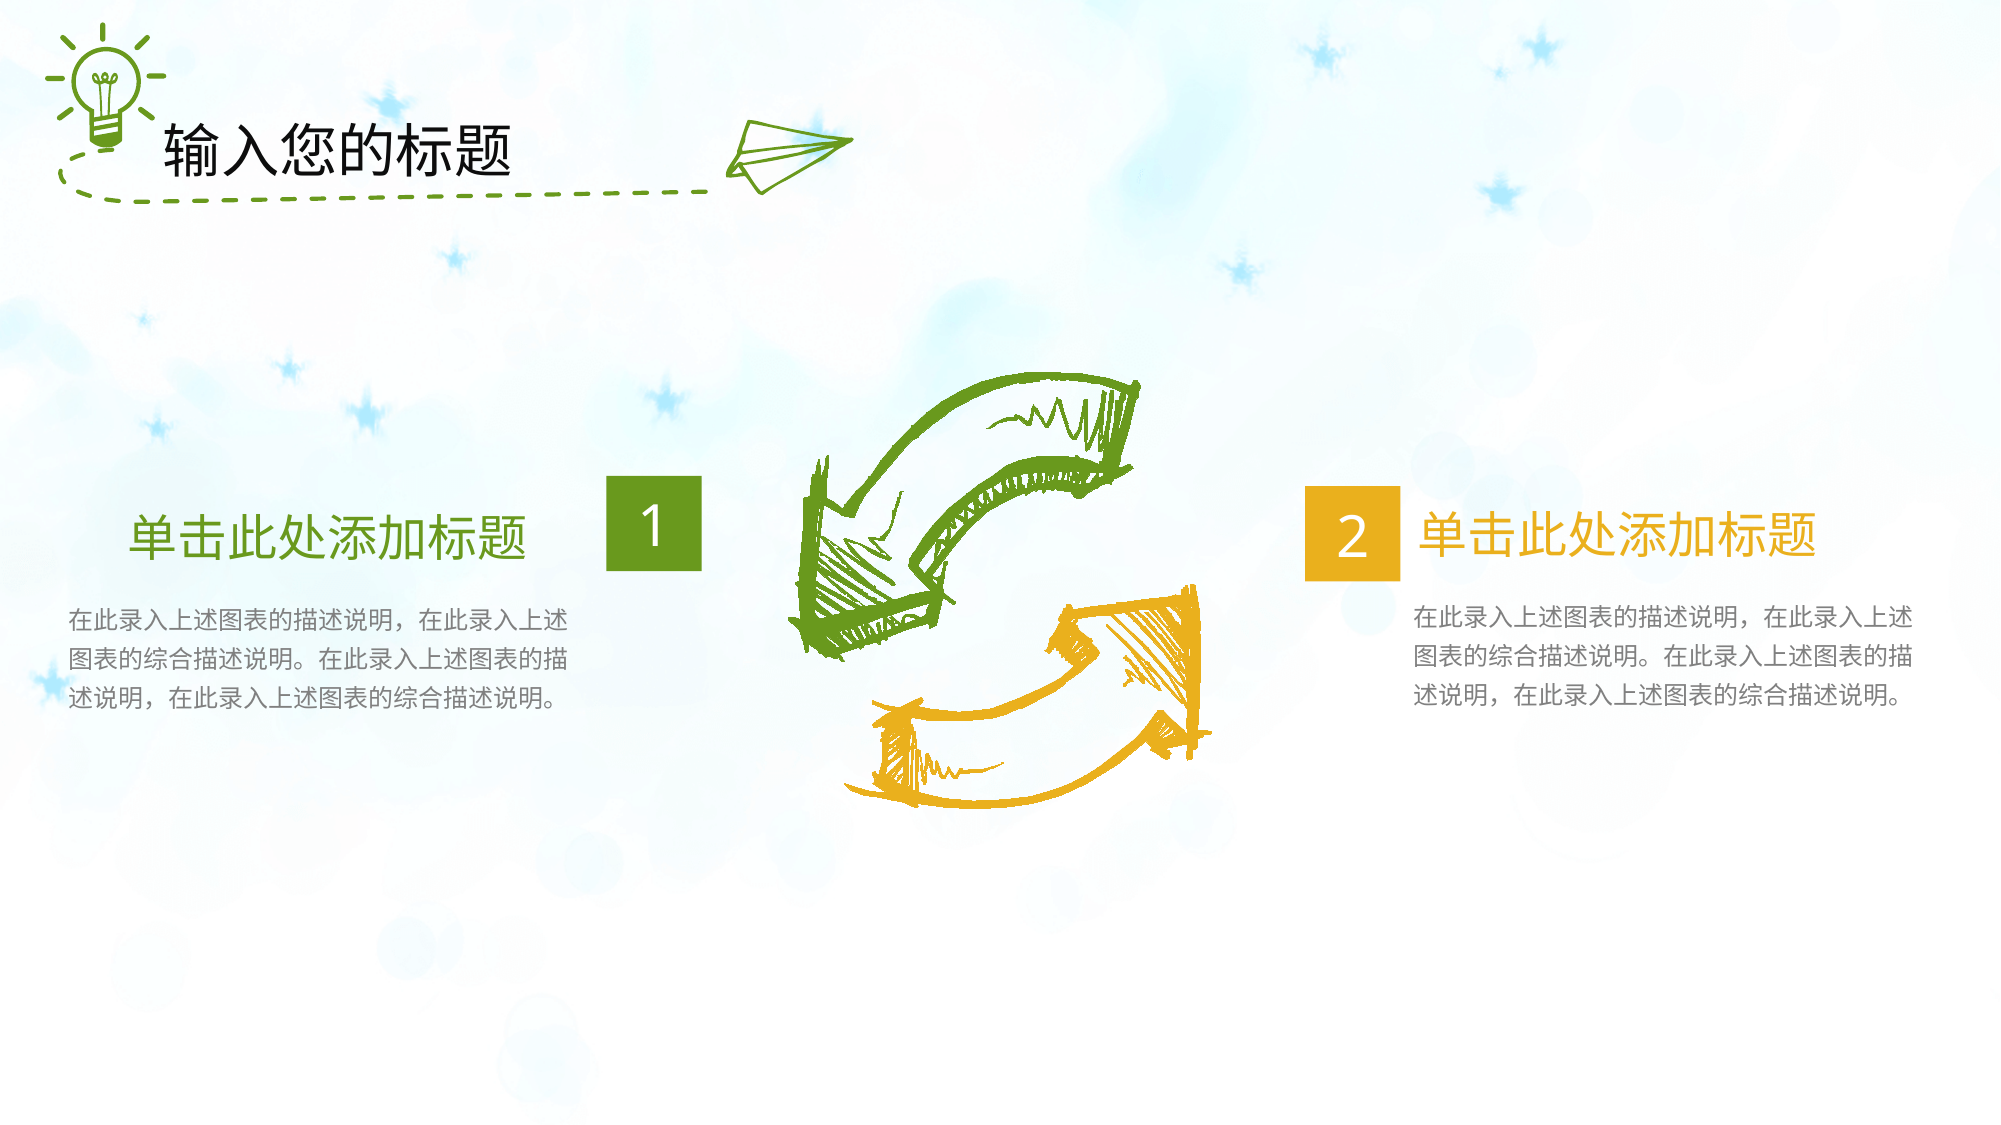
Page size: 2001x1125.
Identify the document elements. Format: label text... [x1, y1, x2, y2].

text_box [844, 584, 1212, 809]
picture [0, 0, 2000, 1125]
text_box 在此录入上述图表的描述说明，在此录入上述图表的综合描述说明。在此录入上述图表的描述说明，在此录入上述图表的综合描述说明。 [1385, 585, 1929, 756]
text_box 1 [605, 475, 703, 572]
text_box 在此录入上述图表的描述说明，在此录入上述图表的综合描述说明。在此录入上述图表的描述说明，在此录入上述图表的综合描述说明。 [39, 587, 584, 759]
text_box 单击此处添加标题 [112, 498, 543, 574]
text_box 2 [1304, 485, 1402, 582]
text_box 单击此处添加标题 [1402, 495, 1833, 571]
text_box [788, 372, 1141, 662]
